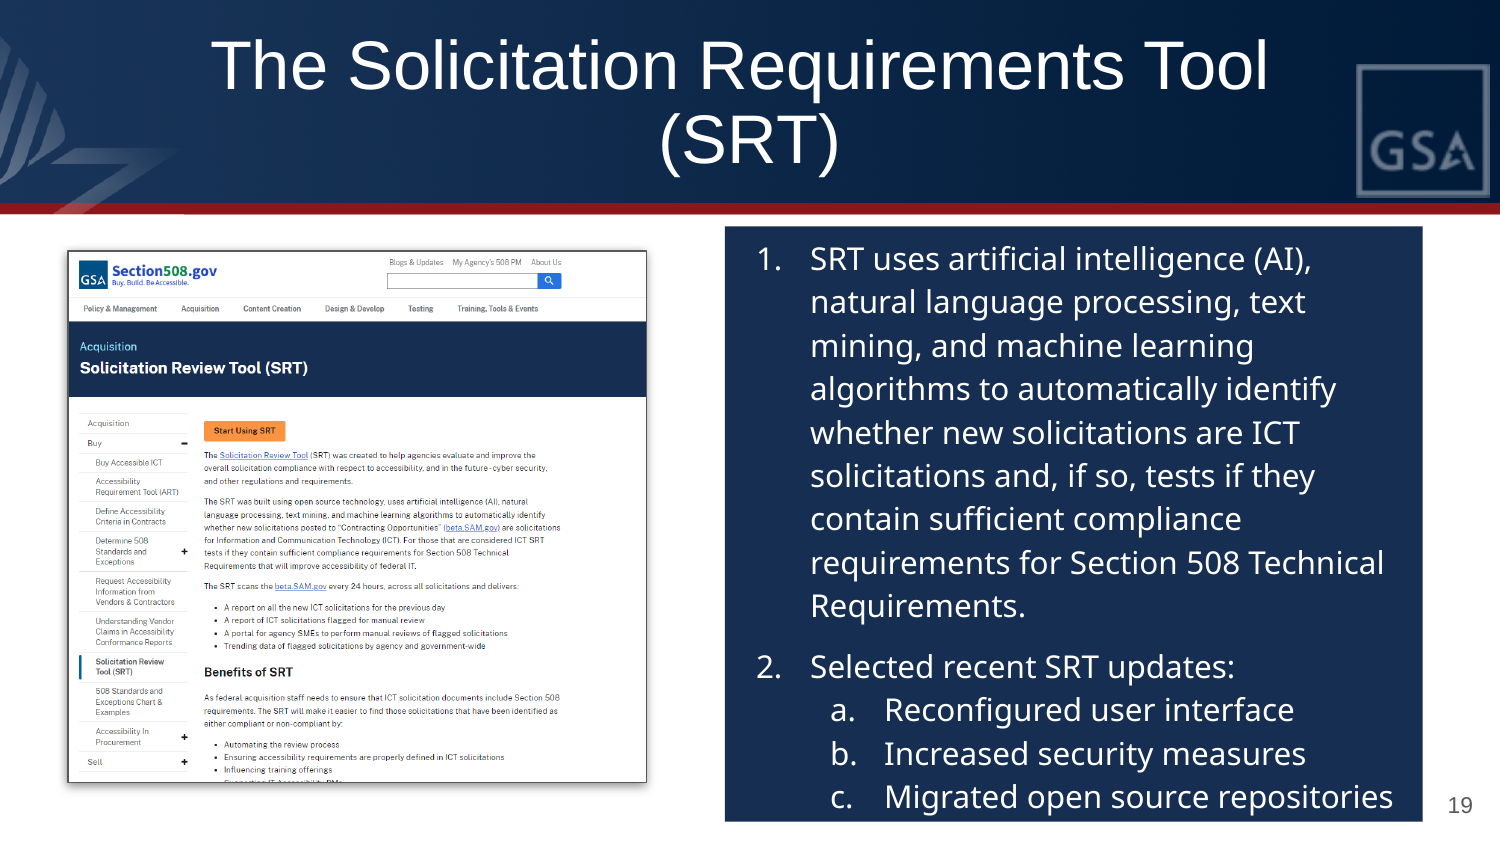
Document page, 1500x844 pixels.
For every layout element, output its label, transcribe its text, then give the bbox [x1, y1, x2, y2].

list SRT uses artificial intelligence (AI), natural language processing, text mining, and machine learning algorithms to automatically identify whether new solicitations are ICT solicitations and, if so, tests if they contain sufficient compliance requirements for Section 508 Technical Requirements. Selected recent SRT updates: Reconfigured user interface Increased security measures Migrated open source repositories [724, 226, 1423, 822]
picture [0, 0, 1500, 844]
title The Solicitation Requirements Tool (SRT) [103, 23, 1397, 187]
slide_number 19 [1146, 782, 1485, 827]
